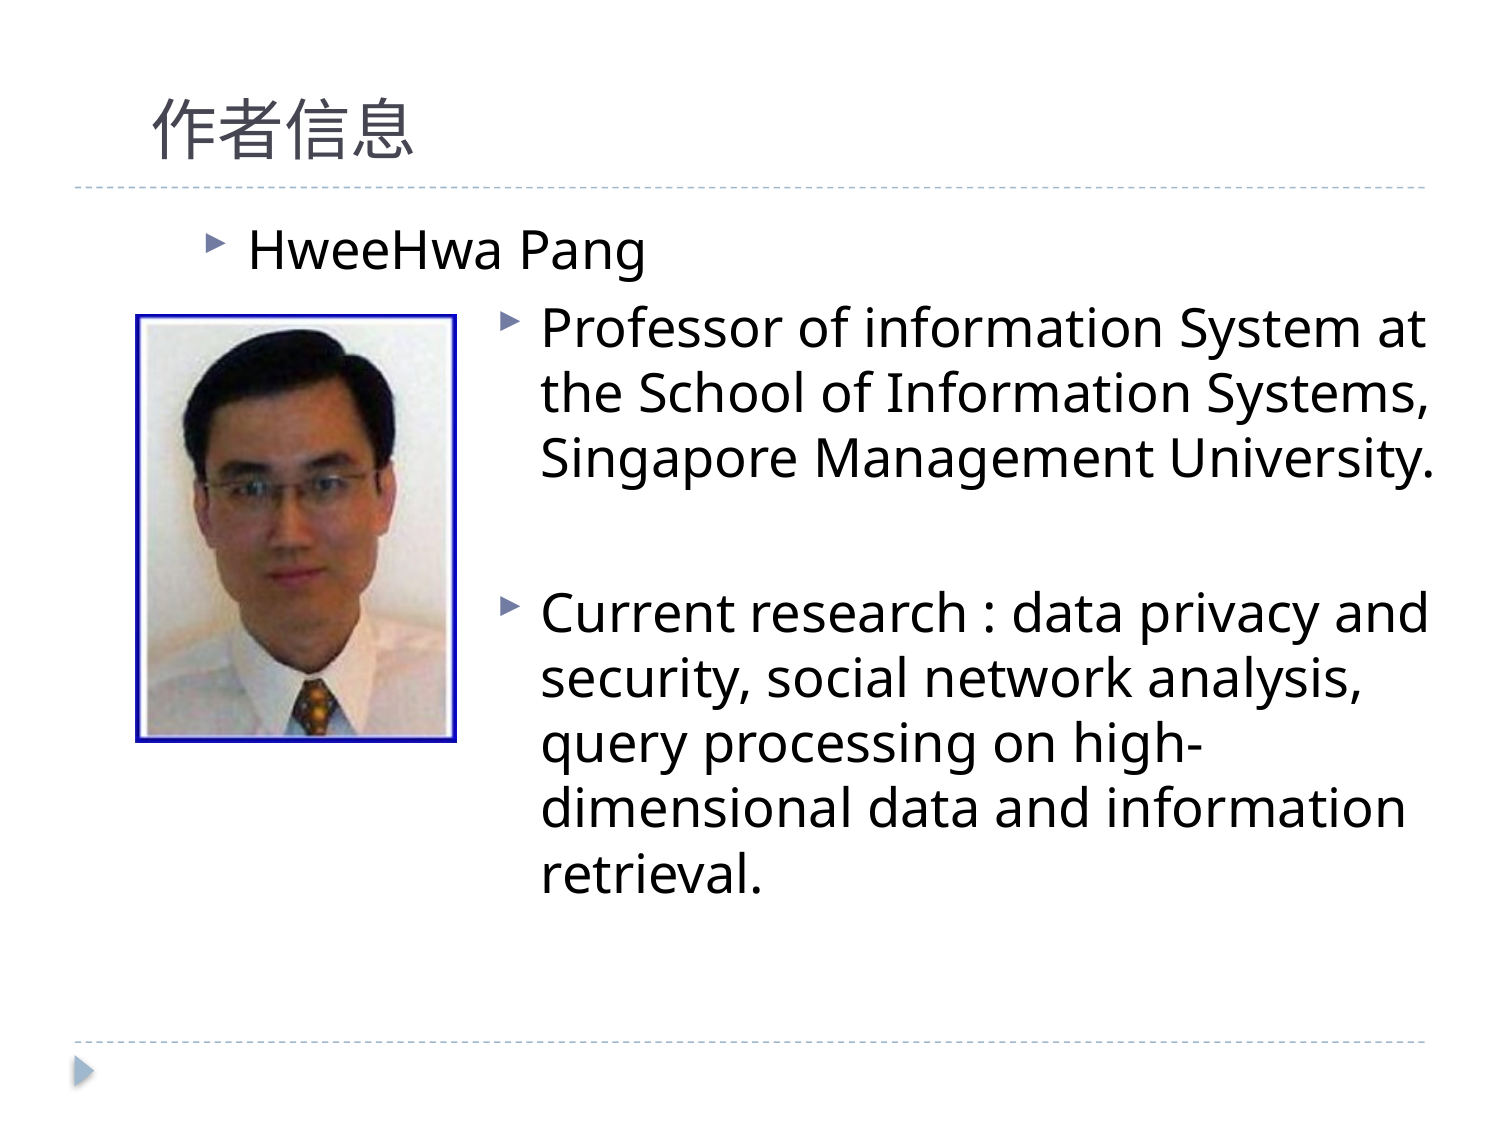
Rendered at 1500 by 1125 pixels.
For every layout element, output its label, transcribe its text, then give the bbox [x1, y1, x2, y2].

list HweeHwa Pang Professor of information System at the School of Information Systems, Singapore Management University. Current research : data privacy and security, social network analysis, query processing on high-dimensional data and information retrieval. [187, 208, 1500, 1006]
picture [135, 314, 457, 743]
title 作者信息 [135, 42, 1274, 176]
